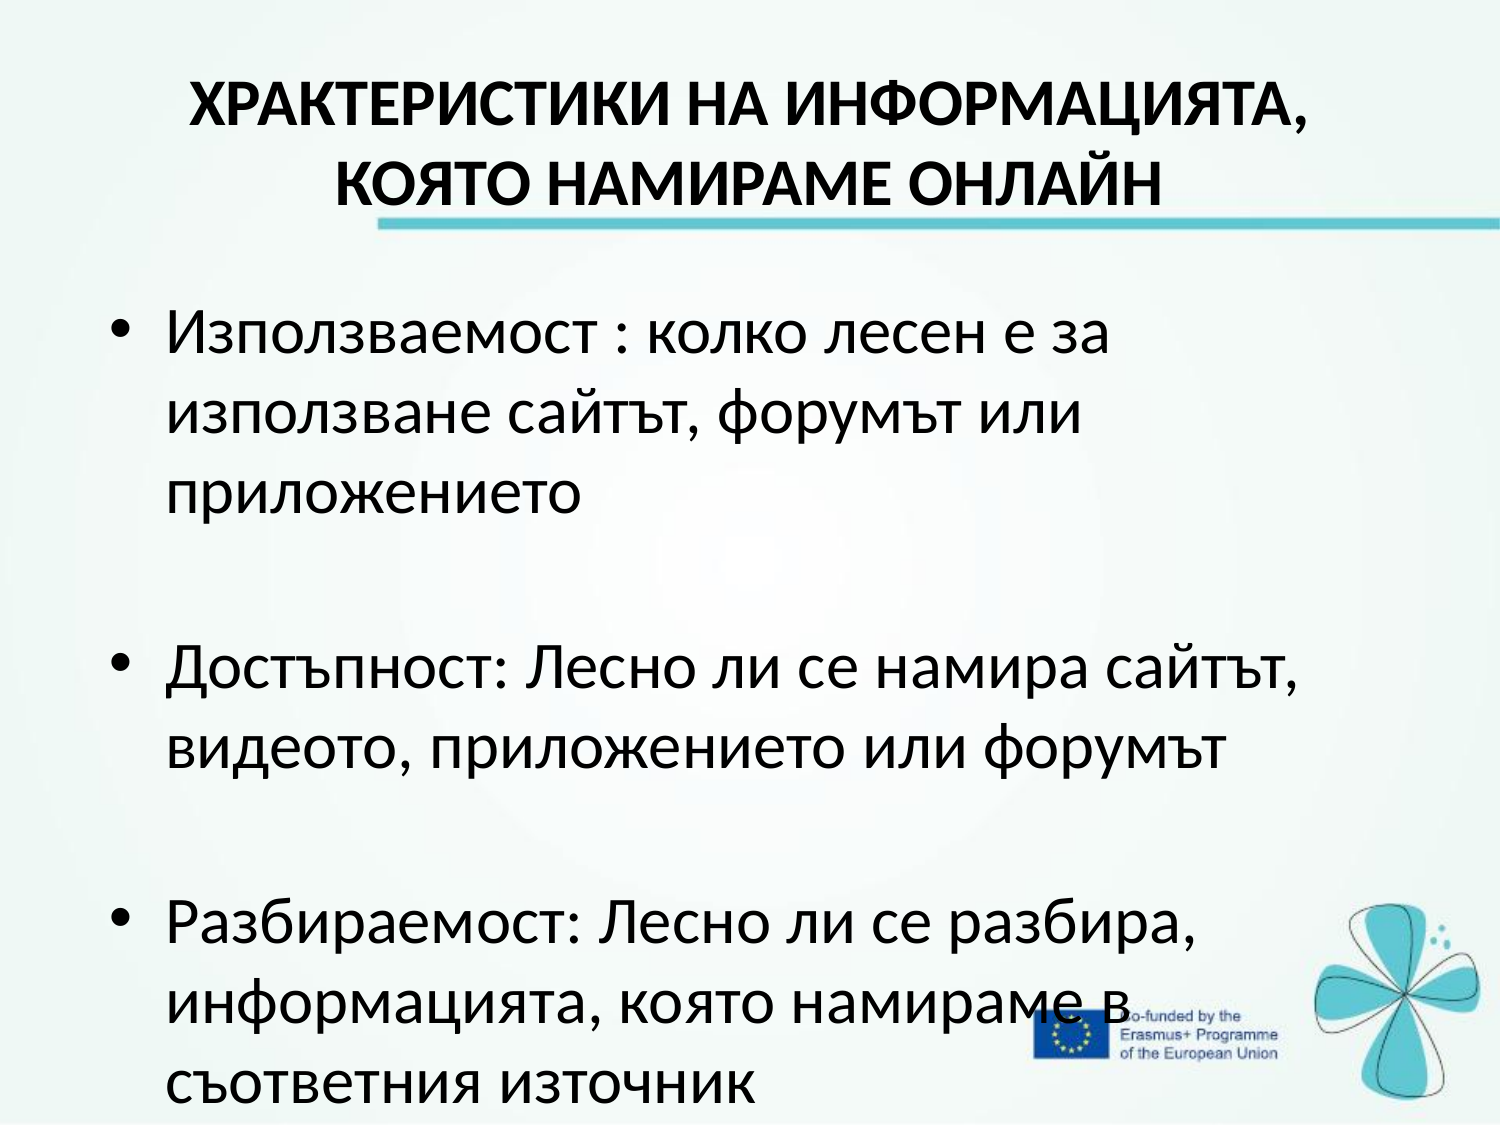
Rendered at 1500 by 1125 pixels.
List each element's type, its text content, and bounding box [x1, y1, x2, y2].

title ХРАКТЕРИСТИКИ НА ИНФОРМАЦИЯТА, КОЯТО НАМИРАМЕ ОНЛАЙН [75, 45, 1425, 233]
list Използваемост : колко лесен е за използване сайтът, форумът или приложението Достъпност: Лесно ли се намира сайтът, видеото, приложението или форумът Разбираемост: Лесно ли се разбира, информацията, която намираме в съответния източник [75, 279, 1425, 1070]
picture [0, 0, 1500, 1125]
